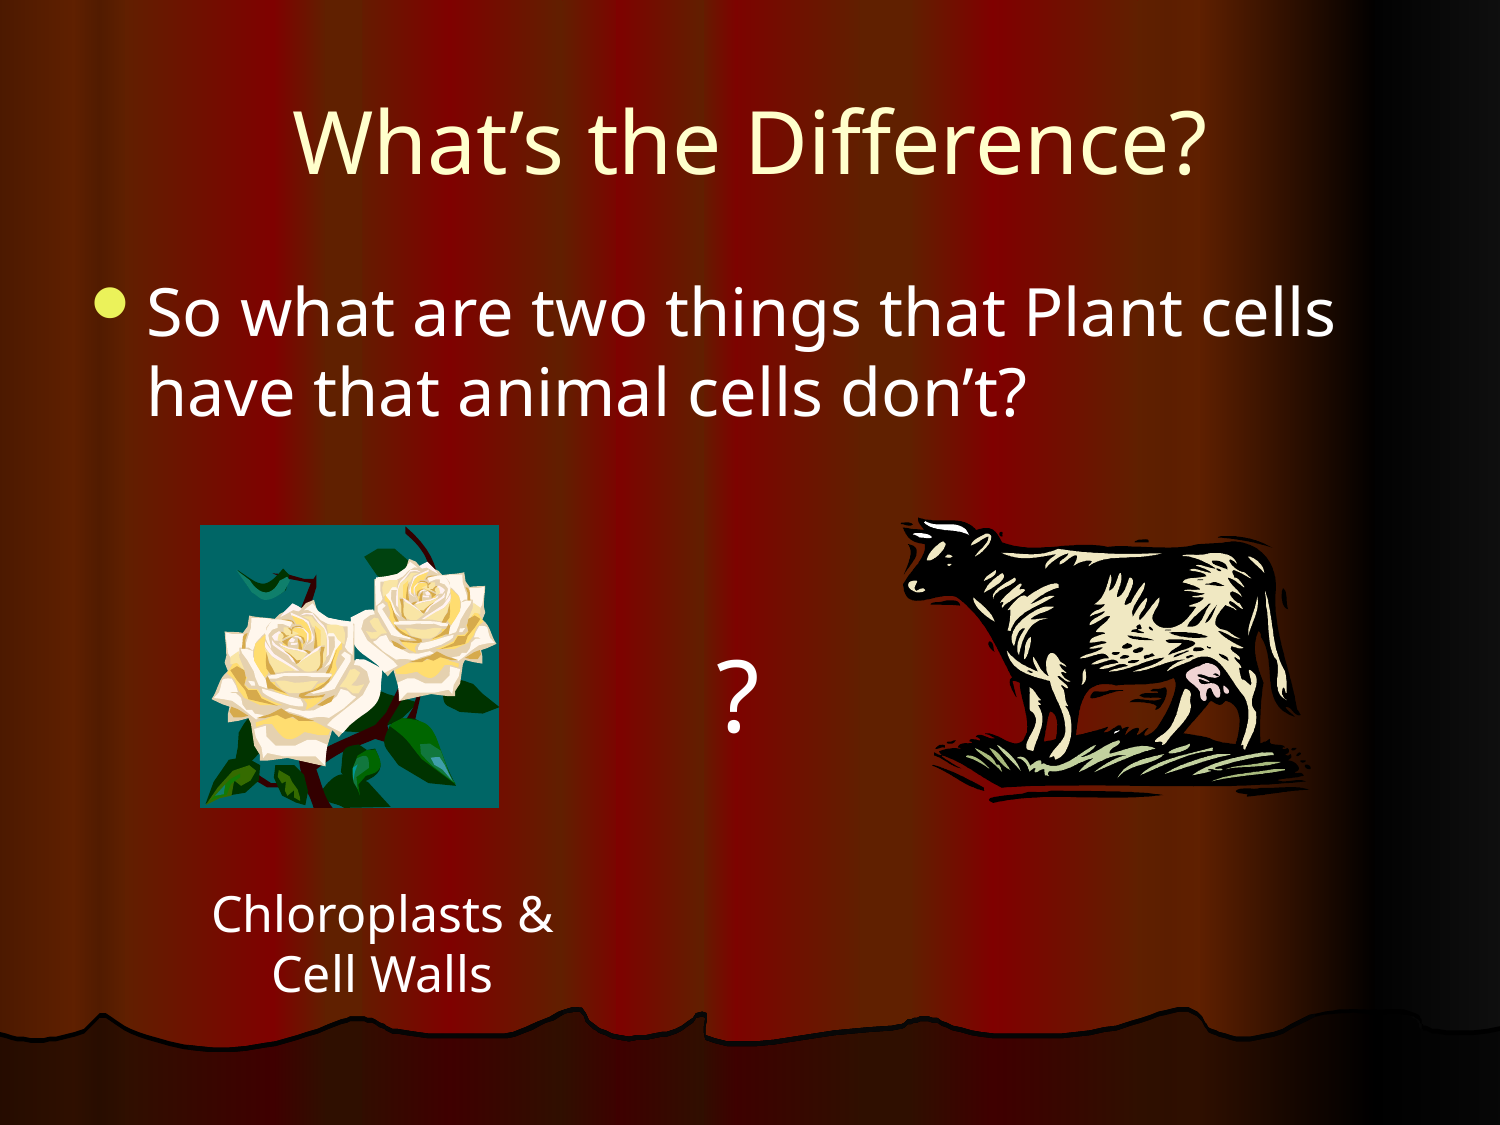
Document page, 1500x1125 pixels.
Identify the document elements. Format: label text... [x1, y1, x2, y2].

text_box ? [702, 624, 776, 760]
picture [199, 524, 500, 809]
picture [899, 512, 1316, 809]
list So what are two things that Plant cells have that animal cells don’t? [74, 262, 1426, 501]
text_box Chloroplasts & Cell Walls [187, 874, 578, 1010]
title What’s the Difference? [74, 45, 1426, 233]
